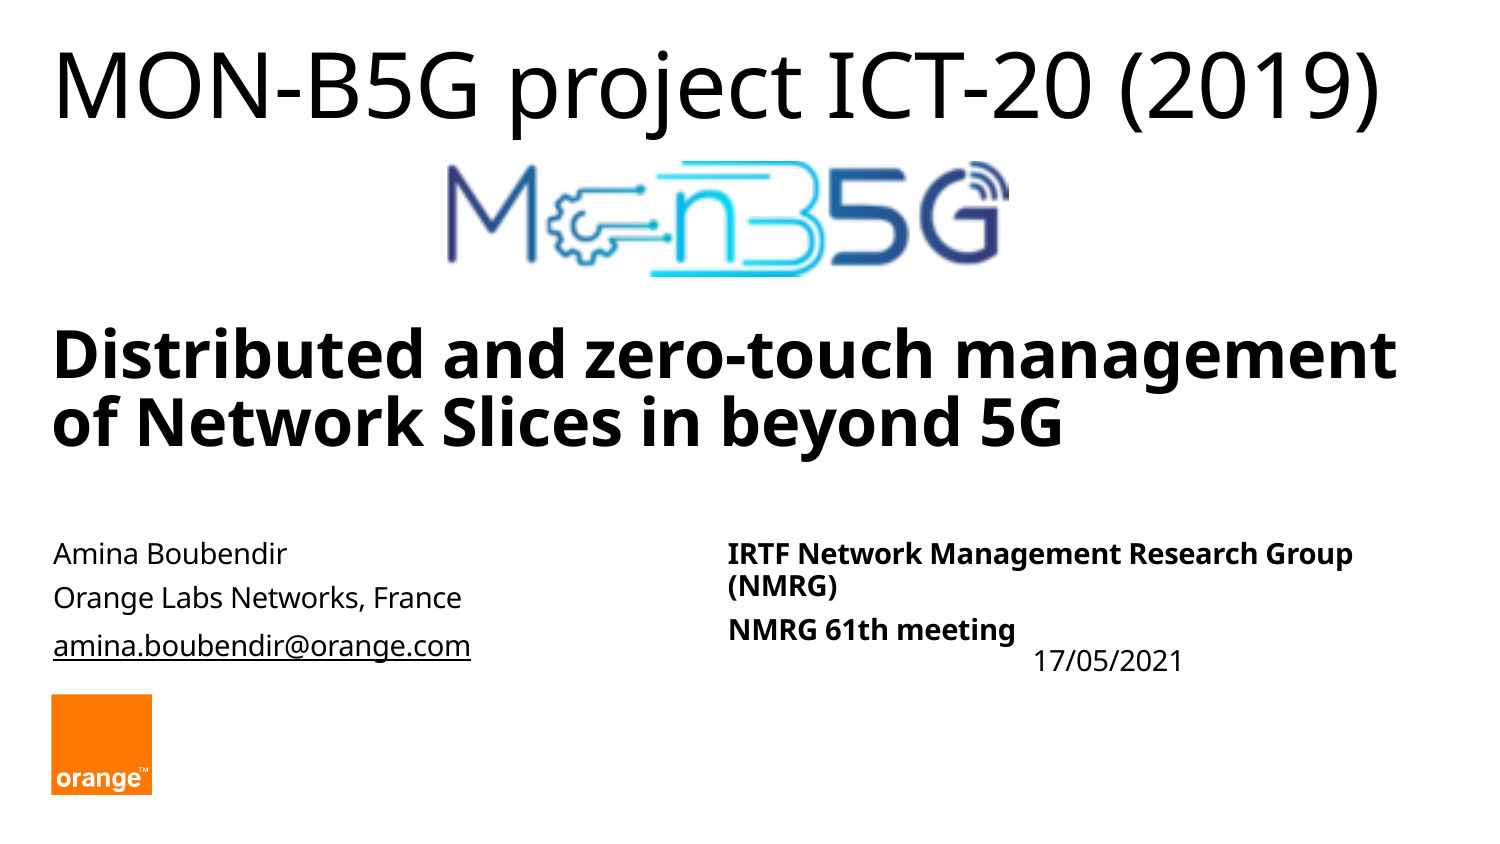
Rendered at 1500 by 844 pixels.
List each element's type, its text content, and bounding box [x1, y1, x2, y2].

subtitle Amina Boubendir Orange Labs Networks, France amina.boubendir@orange.com [53, 540, 693, 699]
text_box IRTF Network Management Research Group (NMRG) NMRG 61th meeting 17/05/2021 [727, 539, 1450, 699]
title MON-B5G project ICT-20 (2019) Distributed and zero-touch management of Network Slices in beyond 5G [51, 43, 1424, 422]
picture [447, 161, 1009, 278]
